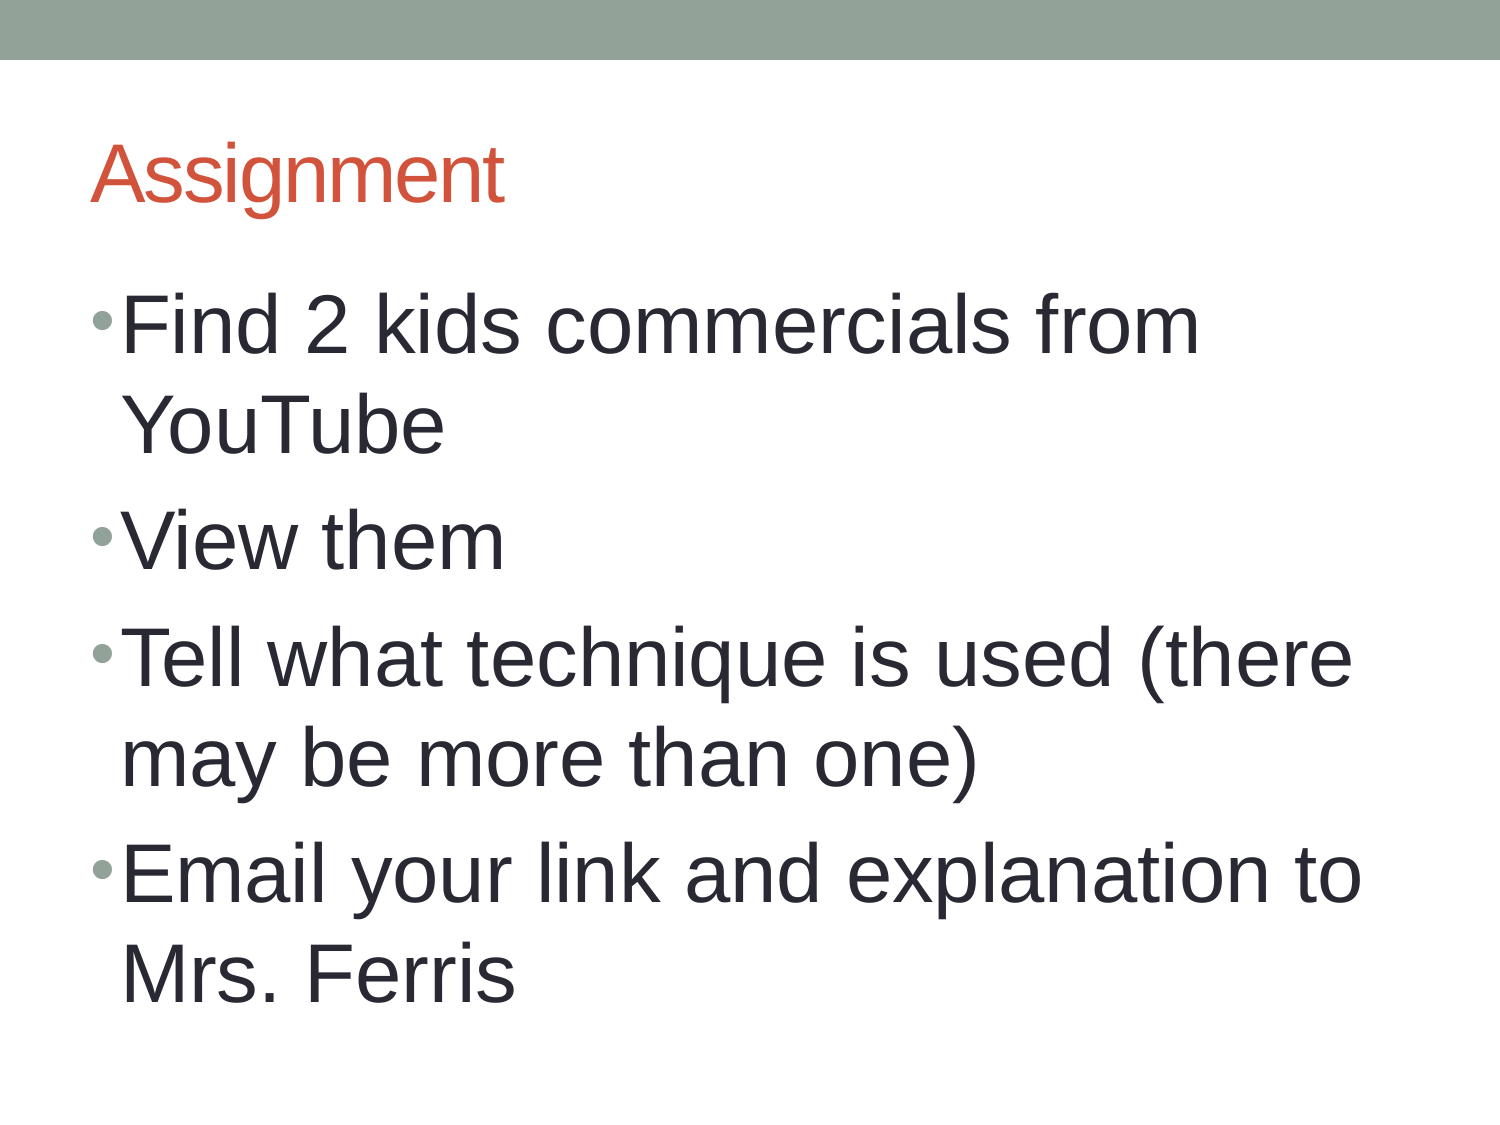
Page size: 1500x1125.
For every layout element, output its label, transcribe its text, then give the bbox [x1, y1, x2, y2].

list Find 2 kids commercials from YouTube View them Tell what technique is used (there may be more than one) Email your link and explanation to Mrs. Ferris [75, 262, 1425, 1063]
title Assignment [75, 87, 1425, 250]
